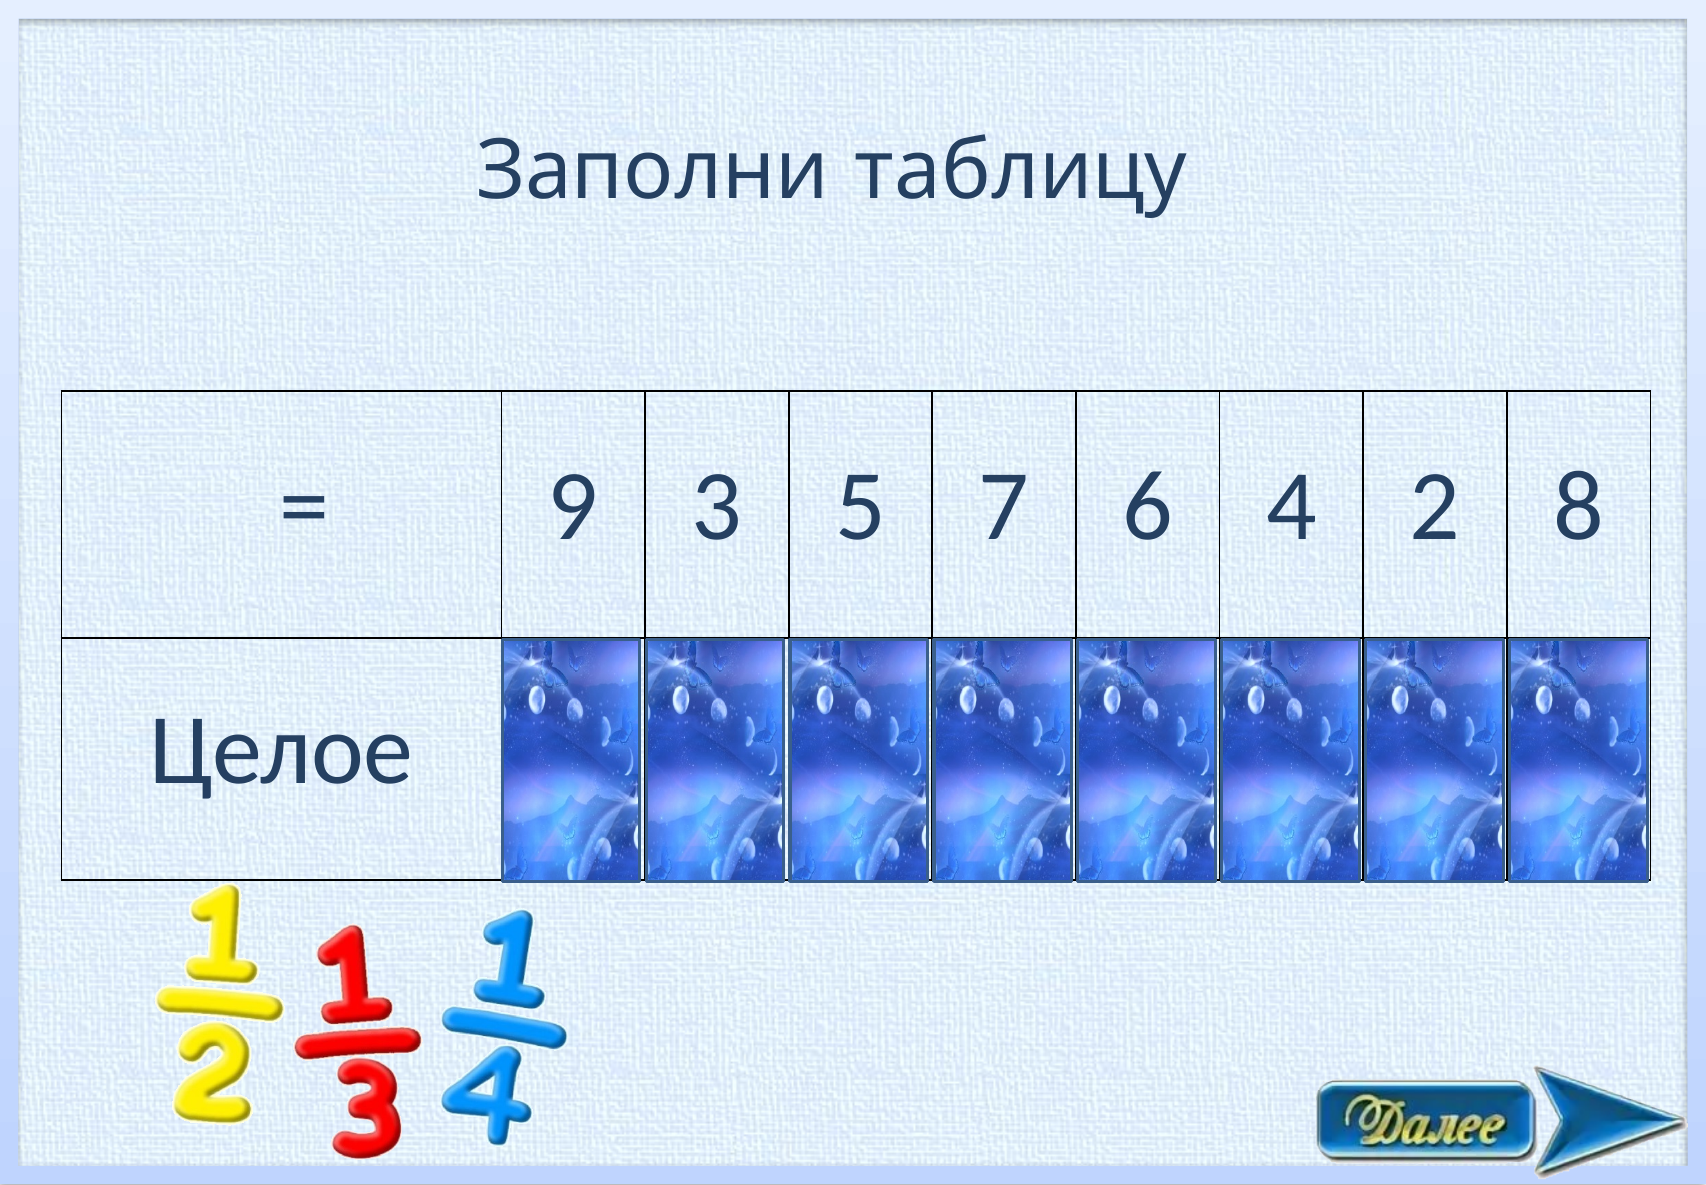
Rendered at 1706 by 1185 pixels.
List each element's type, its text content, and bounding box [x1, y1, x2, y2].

text_box [1364, 637, 1505, 883]
text_box [788, 637, 930, 883]
picture [19, 19, 1689, 1183]
text_box [1508, 637, 1649, 883]
text_box [500, 637, 642, 883]
text_box [644, 637, 786, 883]
text_box Заполни таблицу [461, 107, 1203, 223]
text_box [932, 637, 1074, 883]
text_box [1076, 637, 1218, 883]
text_box [1220, 637, 1361, 883]
